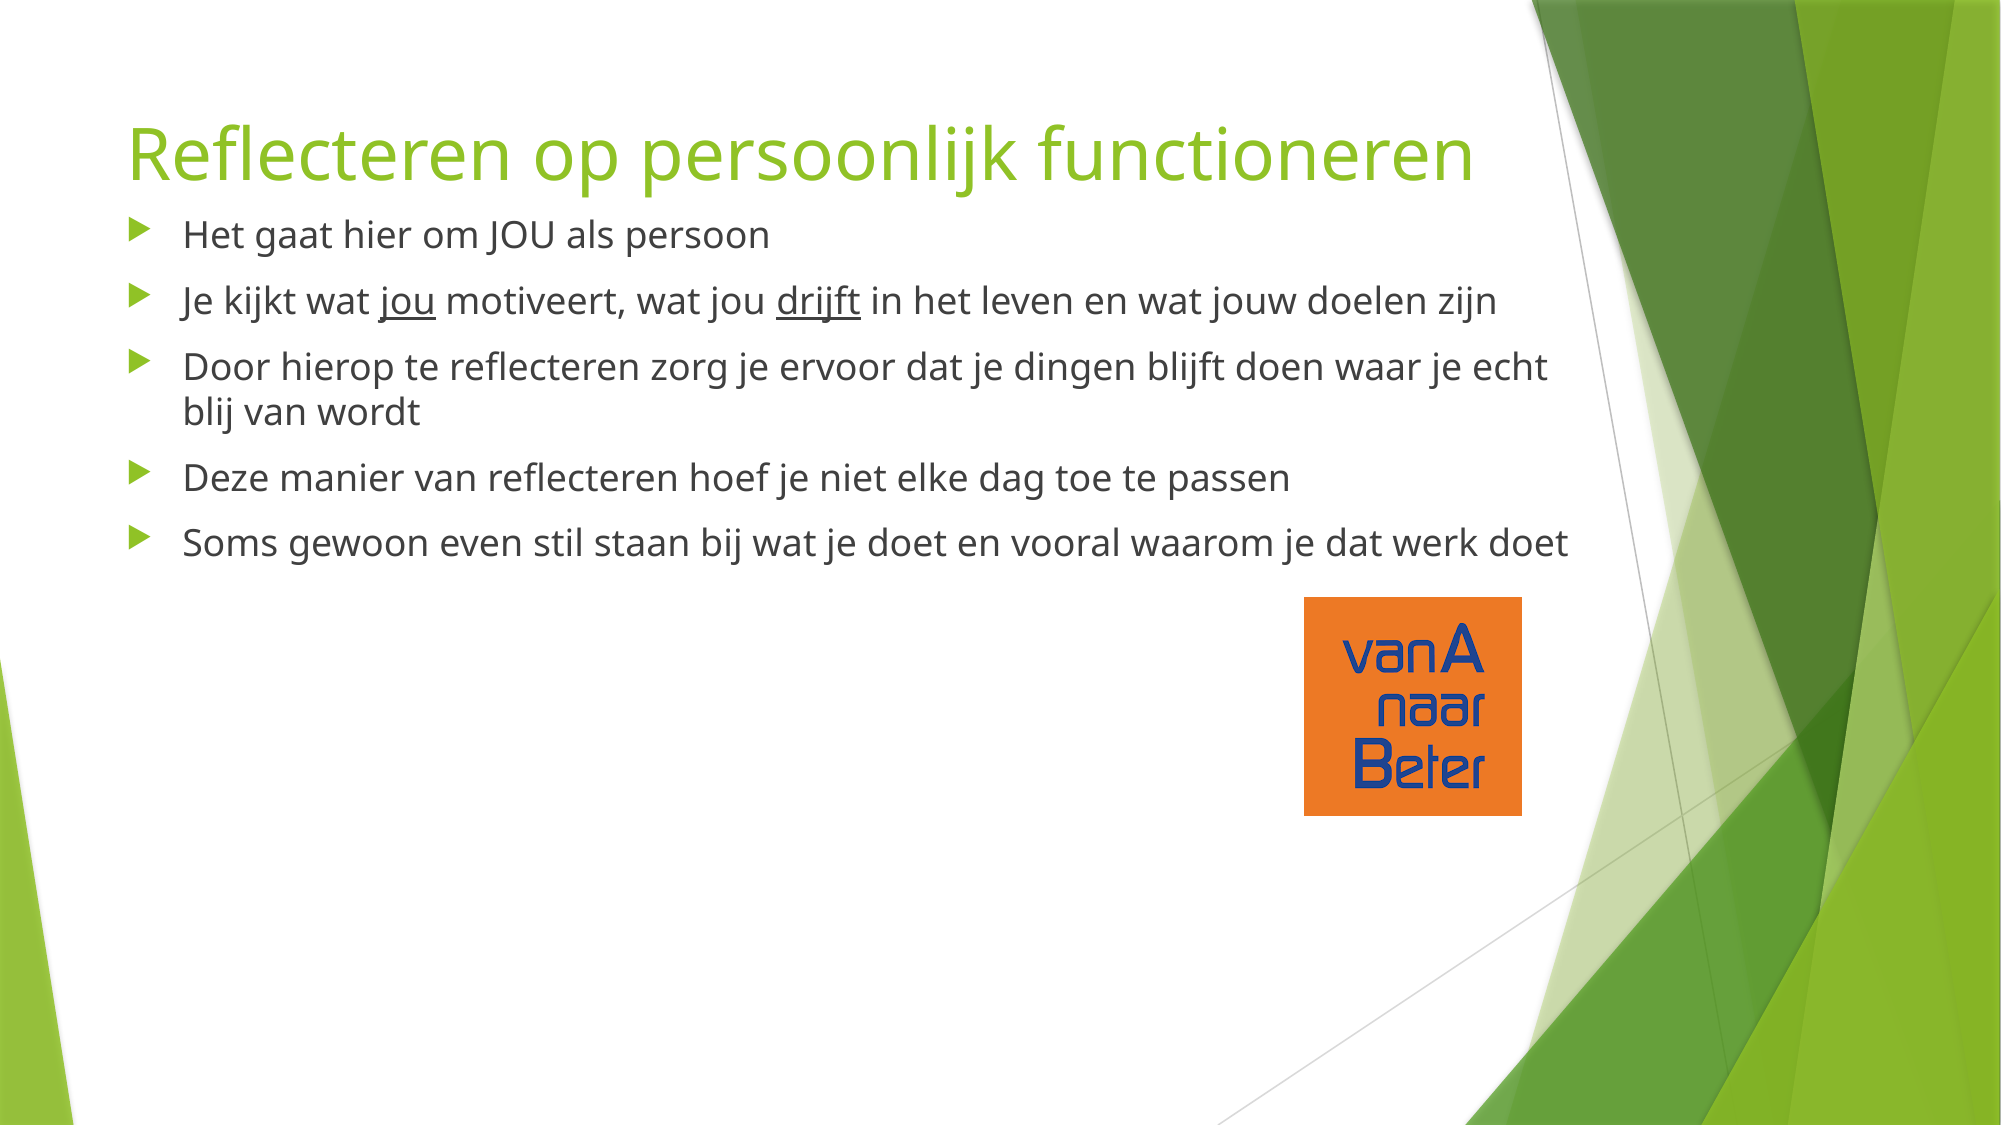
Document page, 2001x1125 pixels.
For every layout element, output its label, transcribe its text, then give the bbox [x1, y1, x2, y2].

picture [1303, 597, 1522, 816]
list Het gaat hier om JOU als persoon Je kijkt wat jou motiveert, wat jou drijft in het leven en wat jouw doelen zijn Door hierop te reflecteren zorg je ervoor dat je dingen blijft doen waar je echt blij van wordt Deze manier van reflecteren hoef je niet elke dag toe te passen Soms gewoon even stil staan bij wat je doet en vooral waarom je dat werk doet [111, 203, 1599, 841]
title Reflecteren op persoonlijk functioneren [111, 99, 1522, 203]
